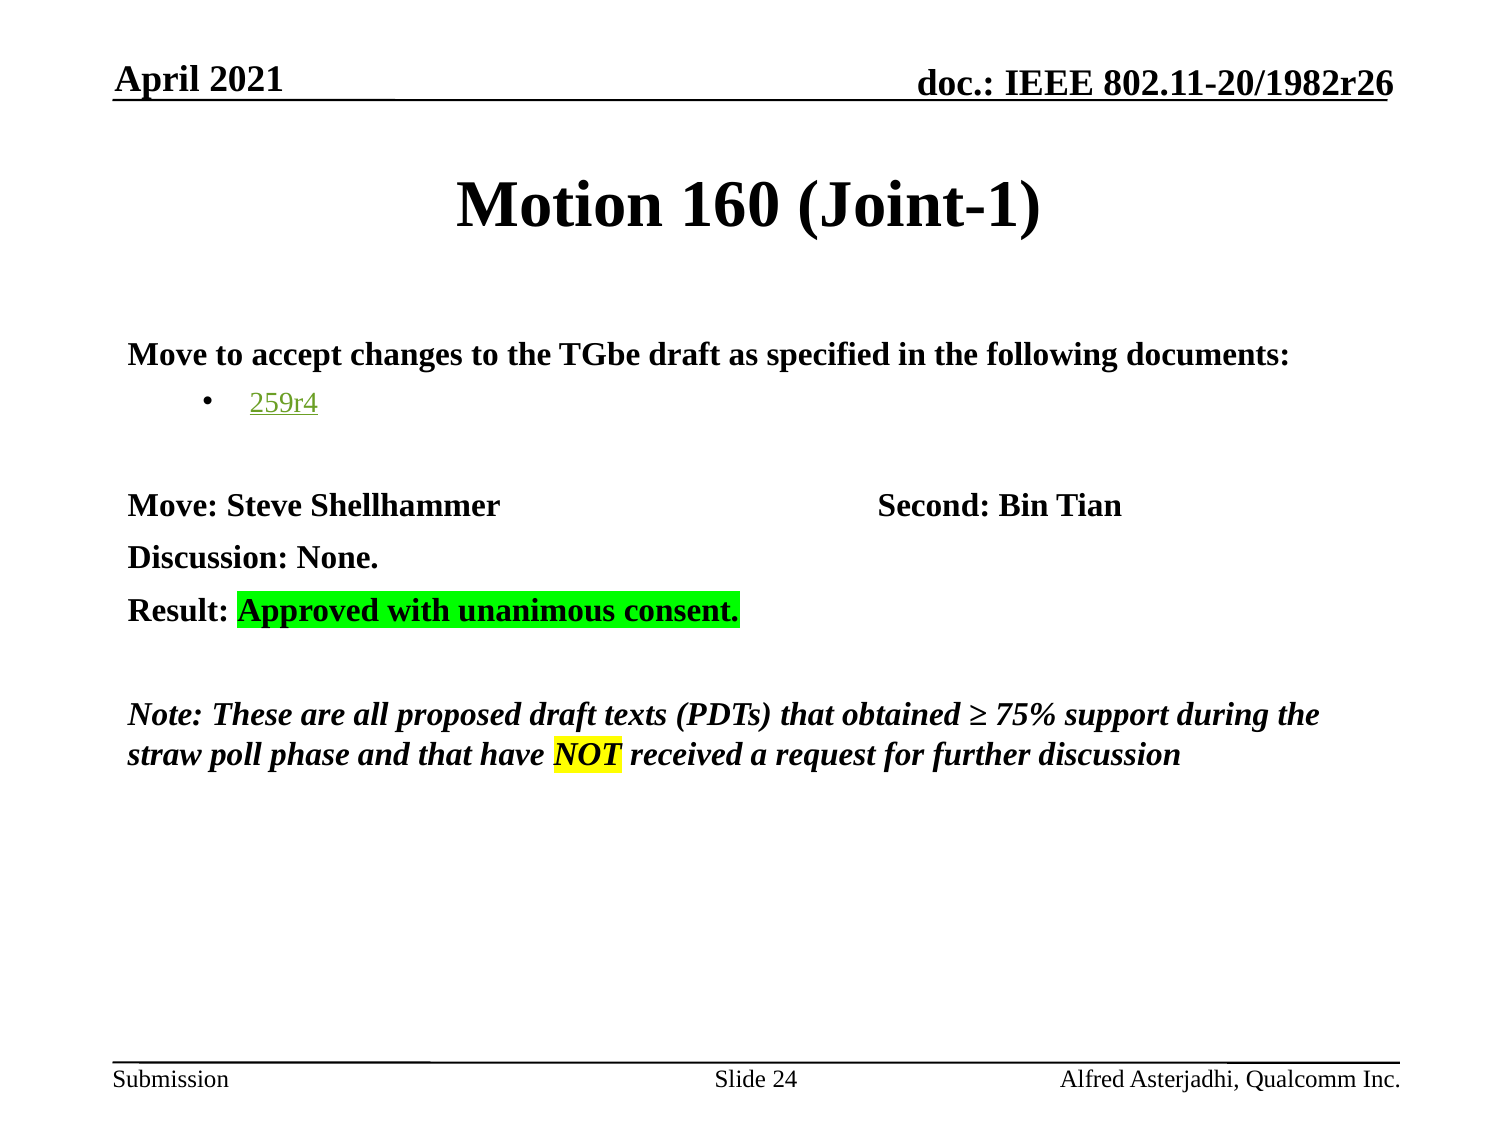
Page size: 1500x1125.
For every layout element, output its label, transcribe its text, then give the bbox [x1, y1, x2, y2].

footer Alfred Asterjadhi, Qualcomm Inc. [878, 1061, 1402, 1093]
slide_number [114, 54, 423, 100]
title Motion 160 (Joint-1) [112, 112, 1388, 288]
list Move to accept changes to the TGbe draft as specified in the following documents: 259r4 Move: Steve Shellhammer Second: Bin Tian Discussion: None. Result: Approved with unanimous consent. Note: These are all proposed draft texts (PDTs) that obtained ≥ 75% support during the straw poll phase and that have NOT received a request for further discussion [112, 324, 1388, 1000]
slide_number Slide 24 [712, 1061, 800, 1123]
